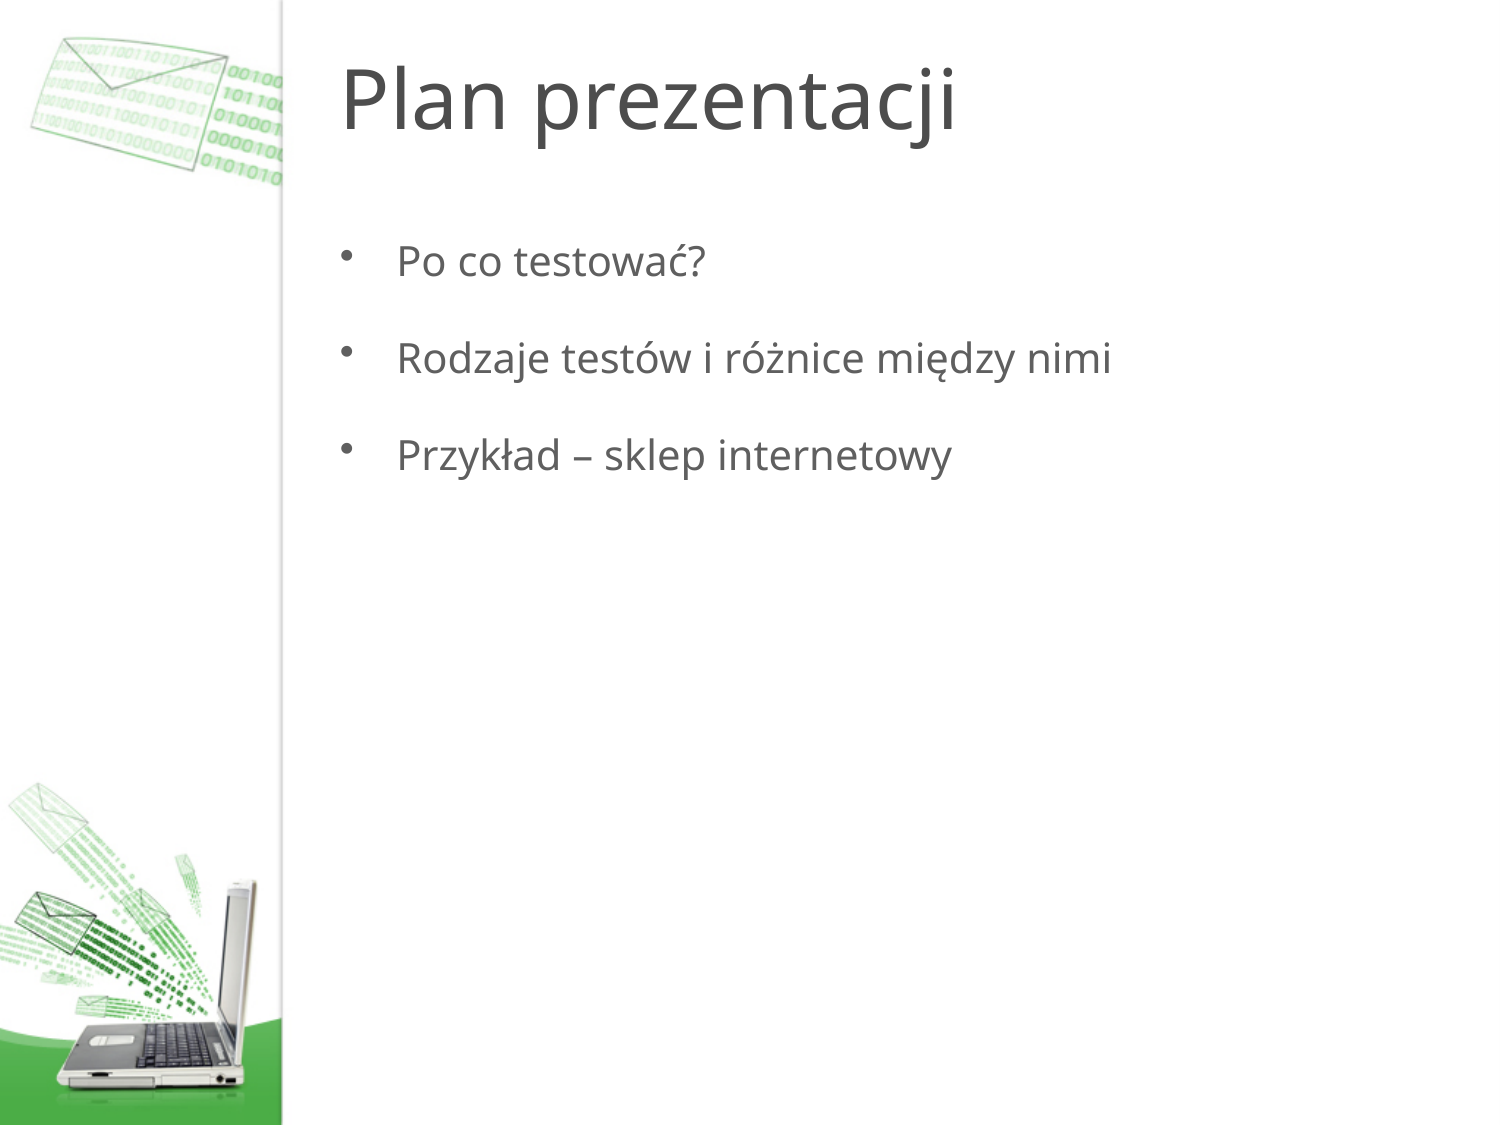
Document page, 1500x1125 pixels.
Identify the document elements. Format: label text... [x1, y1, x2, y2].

list Po co testować? Rodzaje testów i różnice między nimi Przykład – sklep internetowy [324, 237, 1463, 938]
title Plan prezentacji [324, 37, 1463, 155]
picture [0, 0, 1500, 1125]
